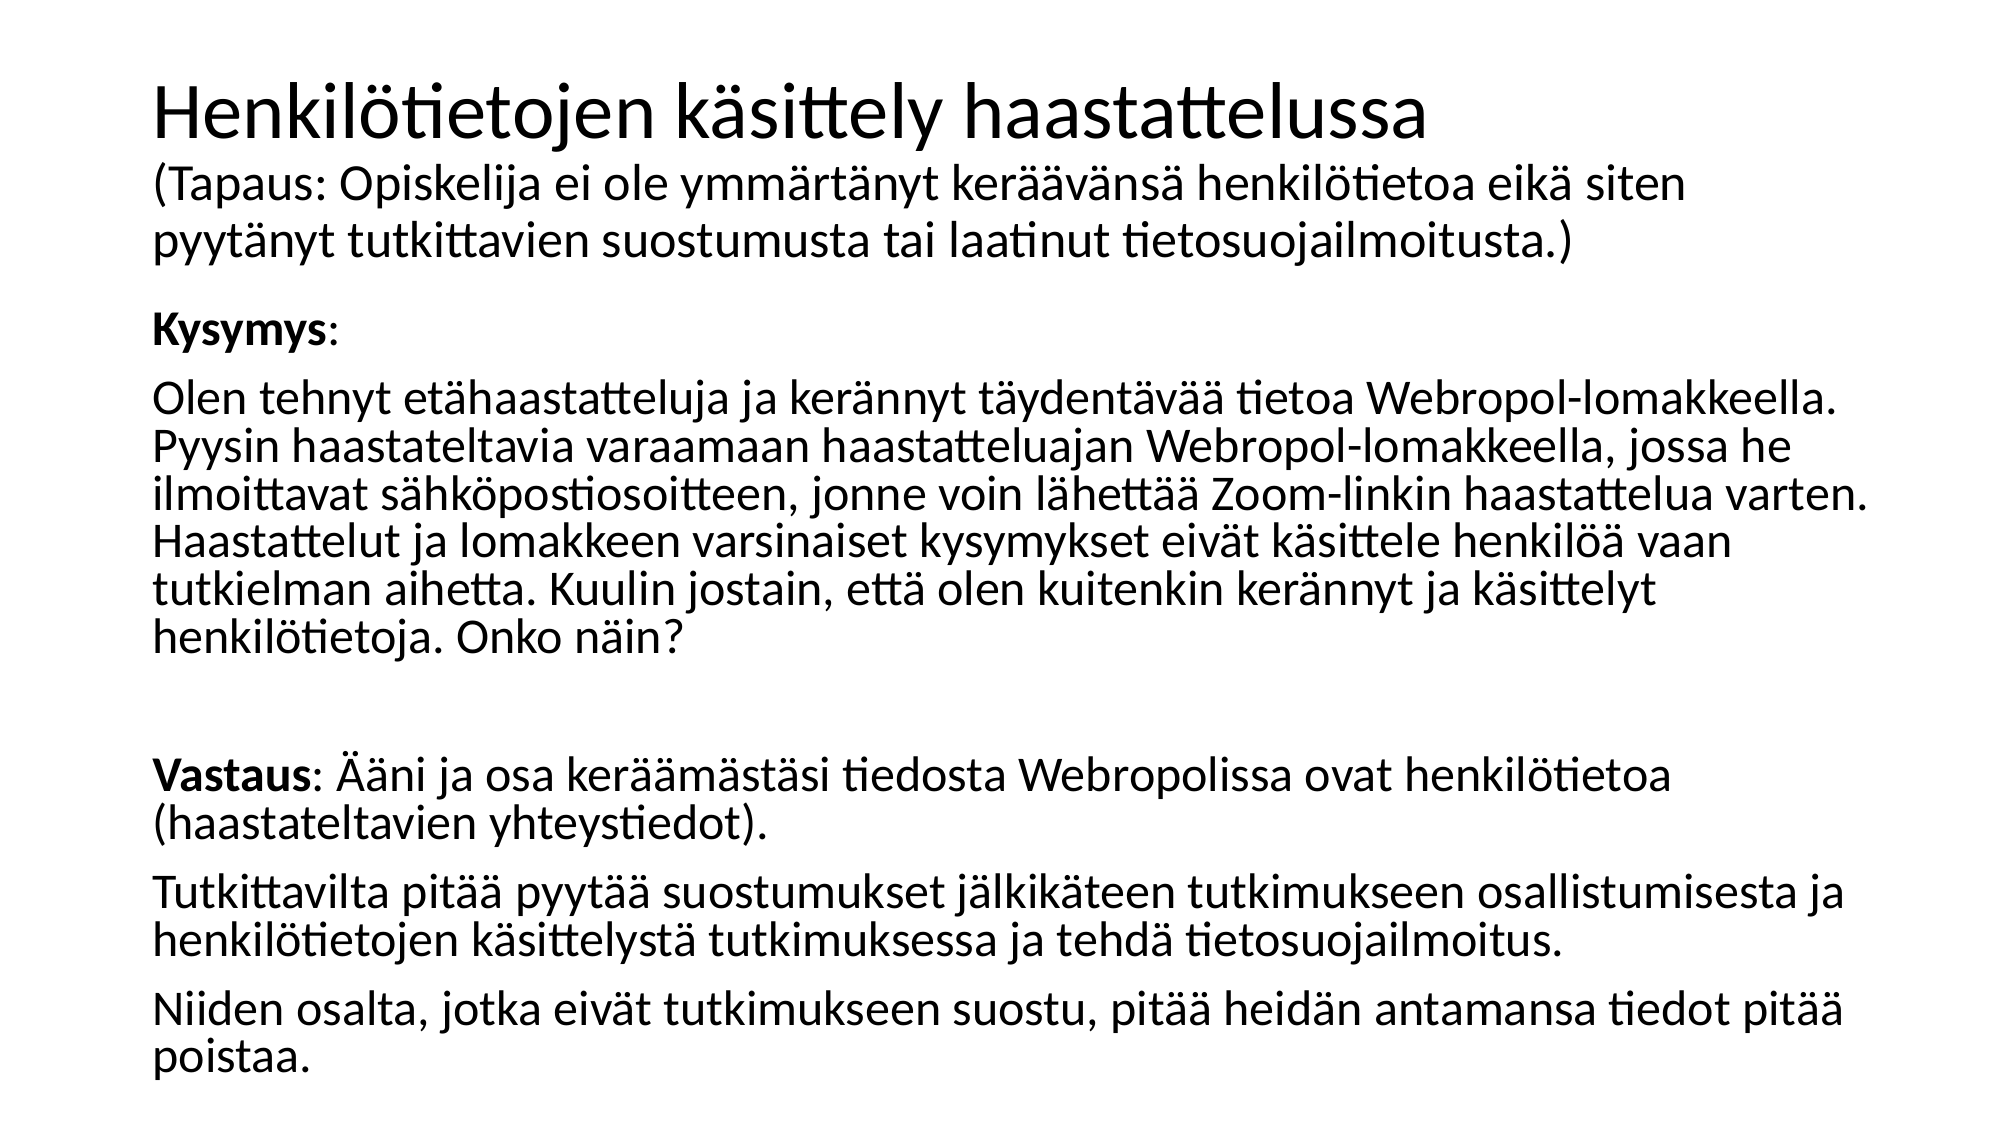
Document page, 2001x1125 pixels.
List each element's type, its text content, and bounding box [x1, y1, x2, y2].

list Kysymys: Olen tehnyt etähaastatteluja ja kerännyt täydentävää tietoa Webropol-lomakkeella. Pyysin haastateltavia varaamaan haastatteluajan Webropol-lomakkeella, jossa he ilmoittavat sähköpostiosoitteen, jonne voin lähettää Zoom-linkin haastattelua varten. Haastattelut ja lomakkeen varsinaiset kysymykset eivät käsittele henkilöä vaan tutkielman aihetta. Kuulin jostain, että olen kuitenkin kerännyt ja käsittelyt henkilötietoja. Onko näin? Vastaus: Ääni ja osa keräämästäsi tiedosta Webropolissa ovat henkilötietoa (haastateltavien yhteystiedot). Tutkittavilta pitää pyytää suostumukset jälkikäteen tutkimukseen osallistumisesta ja henkilötietojen käsittelystä tutkimuksessa ja tehdä tietosuojailmoitus. Niiden osalta, jotka eivät tutkimukseen suostu, pitää heidän antamansa tiedot pitää poistaa. [137, 299, 1927, 1125]
title Henkilötietojen käsittely haastattelussa (Tapaus: Opiskelija ei ole ymmärtänyt keräävänsä henkilötietoa eikä siten pyytänyt tutkittavien suostumusta tai laatinut tietosuojailmoitusta.) [137, 59, 1863, 278]
